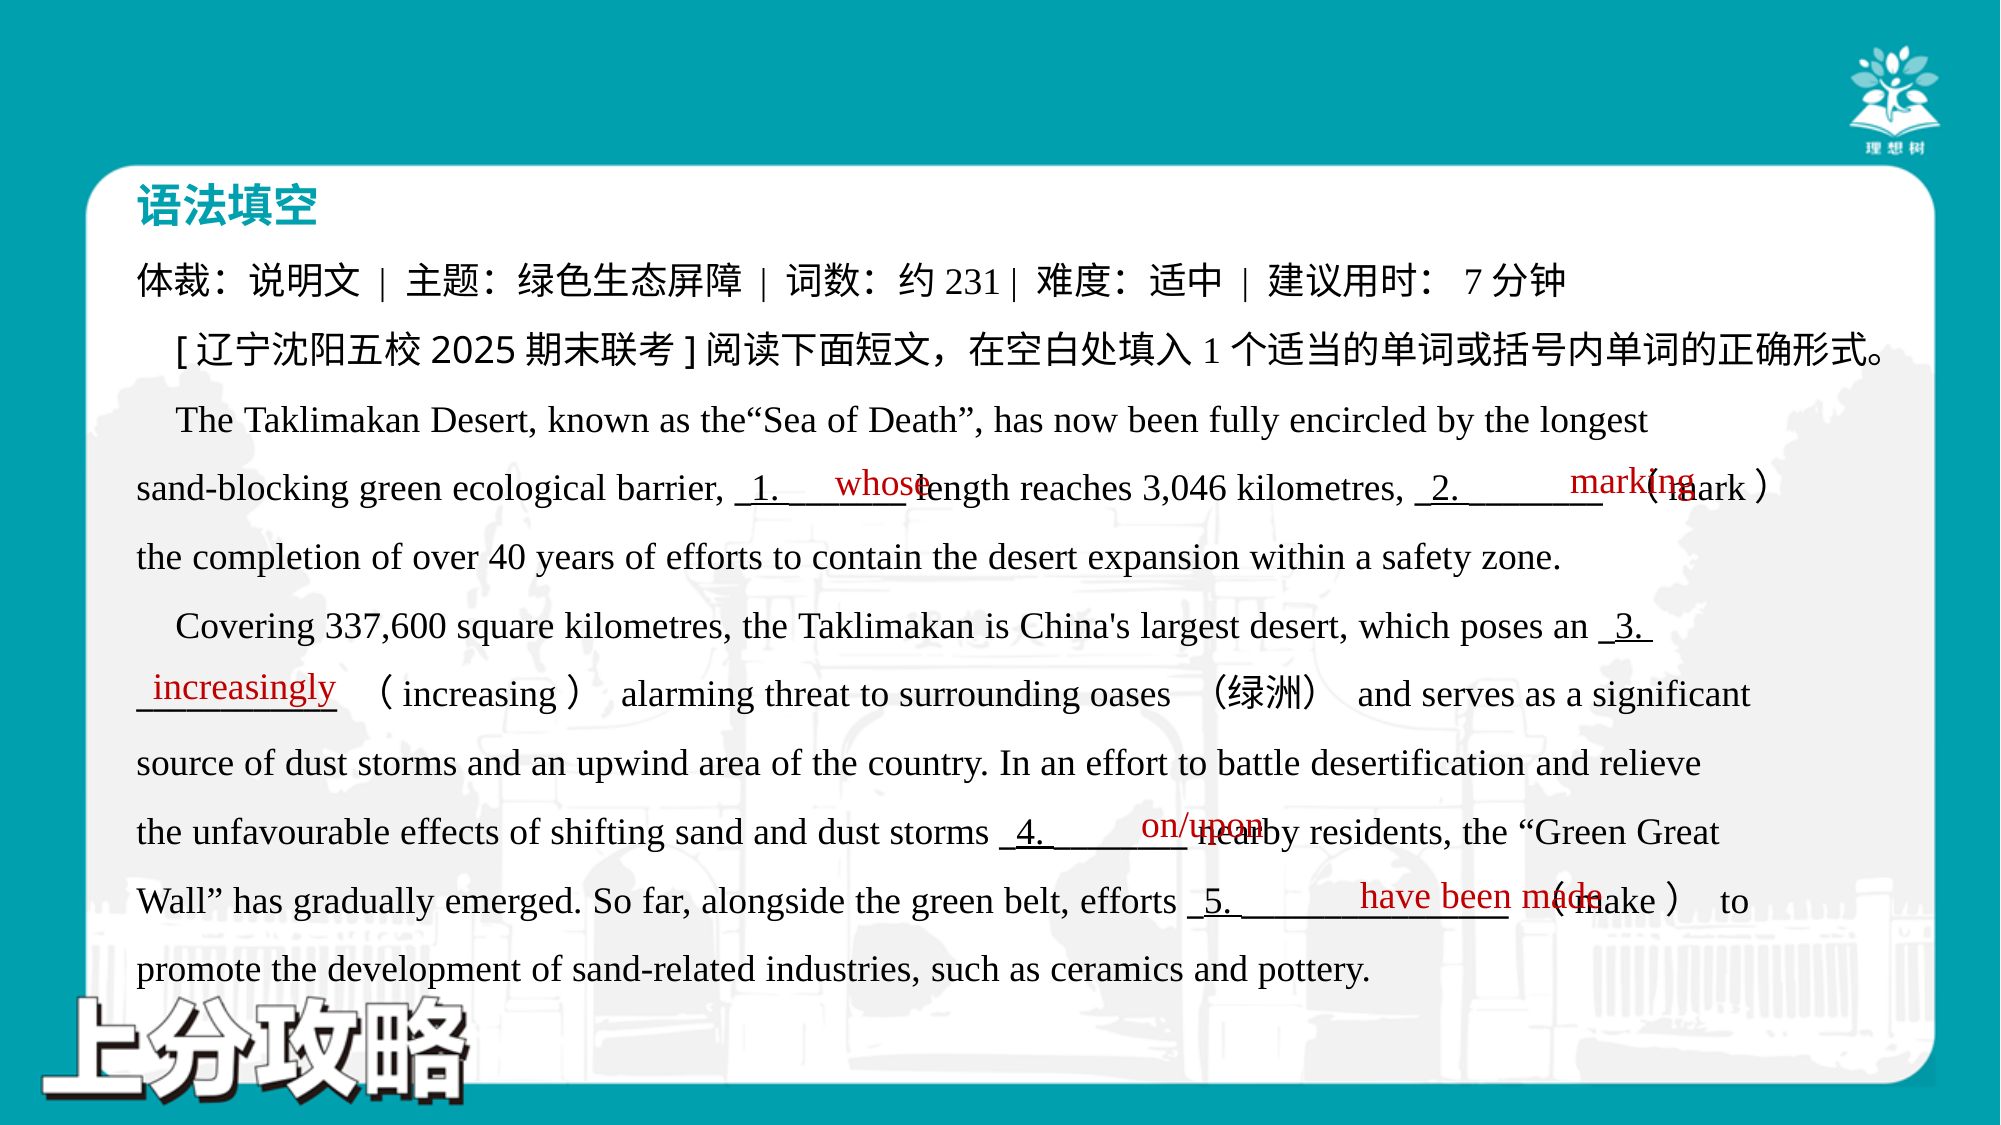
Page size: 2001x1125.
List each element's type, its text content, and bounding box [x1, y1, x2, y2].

text_box have been made [1337, 847, 1626, 908]
text_box marking [1556, 432, 1709, 494]
text_box 体裁：说明文 | 主题：绿色生态屏障 | 词数：约231 | 难度：适中 | 建议用时：7分钟 [辽宁沈阳五校2025期末联考]阅读下面短文，在空白处填入1个适当的单词或括号内单词的正确形式。 The Taklimakan Desert, known as the“Sea of Death”, has now been fully encircled by the longest sand-blocking green ecological barrier, _1. _______ length reaches 3,046 kilometres, _2. ________ （mark） the completion of over 40 years of efforts to contain the desert expansion within a safety zone. Covering 337,600 square kilometres, the Taklimakan is China's largest desert, which poses an _3. ____________ （increasing） alarming threat to surrounding oases （绿洲） and serves as a significant source of dust storms and an upwind area of the country. In an effort to battle desertification and relieve the unfavourable effects of shifting sand and dust storms _4. ________ nearby residents, the “Green Great Wall” has gradually emerged. So far, alongside the green belt, efforts _5. ________________ （make） to promote the development of sand-related industries, such as ceramics and pottery. [136, 233, 1865, 990]
text_box increasingly [139, 638, 351, 700]
picture [0, 0, 2000, 1125]
text_box 语法填空 [136, 176, 1865, 232]
text_box on/upon [1127, 776, 1278, 838]
text_box whose [821, 434, 945, 496]
